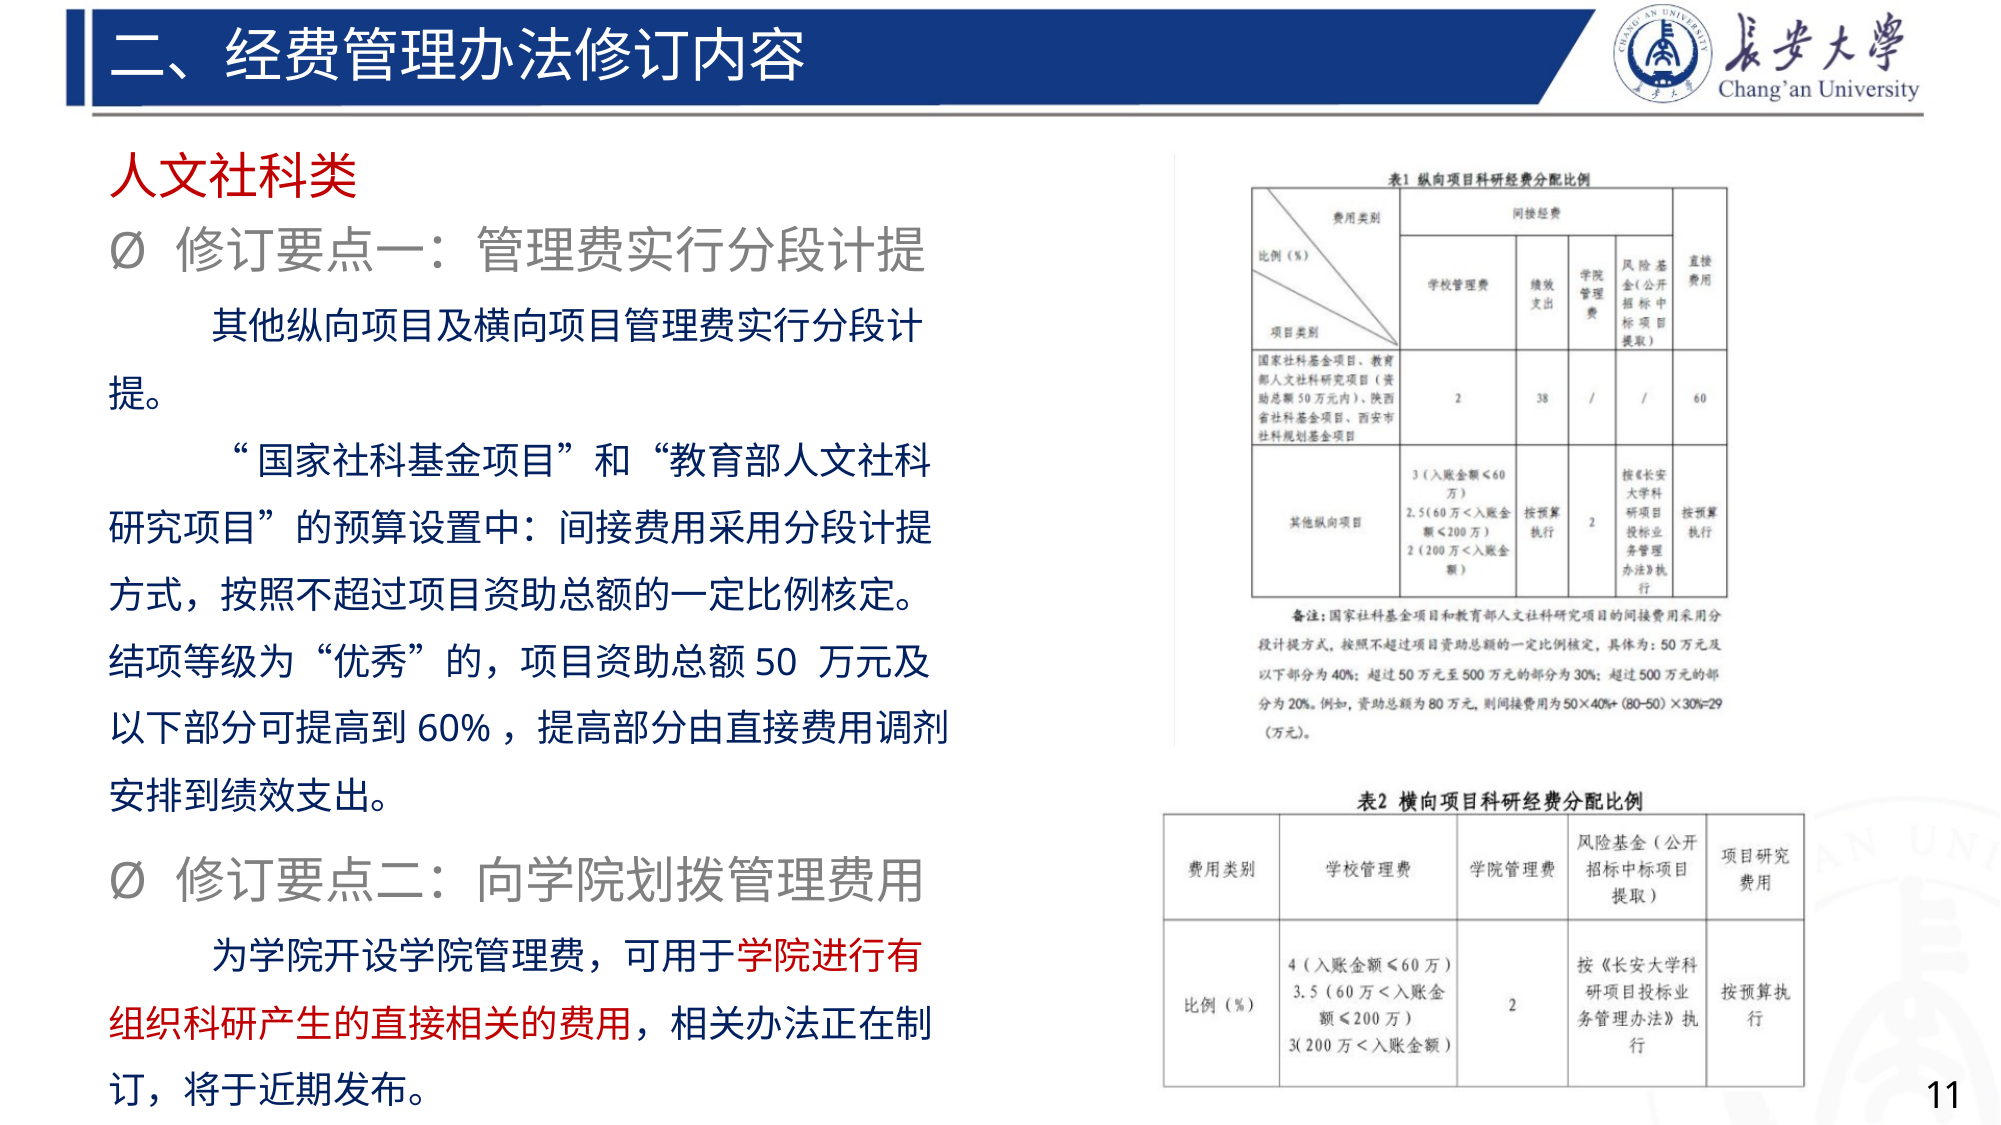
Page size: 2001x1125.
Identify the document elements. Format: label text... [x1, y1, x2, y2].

text_box Ø 修订要点一：管理费实行分段计提 其他纵向项目及横向项目管理费实行分段计 提。 [108, 226, 949, 415]
text_box 11 [1924, 1076, 1992, 1116]
text_box 二、经费管理办法修订内容 [108, 27, 834, 88]
text_box 人文社科类 [108, 152, 384, 205]
text_box [0, 0, 2000, 1125]
text_box Ø 修订要点二：向学院划拨管理费用 为学院开设学院管理费，可用于学院进行有 组织科研产生的直接相关的费用，相关办法正在制 订，将于近期发布。 [108, 856, 959, 1112]
text_box “国家社科基金项目”和“教育部人文社科 研究项目”的预算设置中：间接费用采用分段计提 方式，按照不超过项目资助总额的一定比例核定。 结项等级为“优秀”的，项目资助总额50 万元及 以下部分可提高到60%，提高部分由直接费用调剂 安排到绩效支出。 [108, 443, 965, 817]
